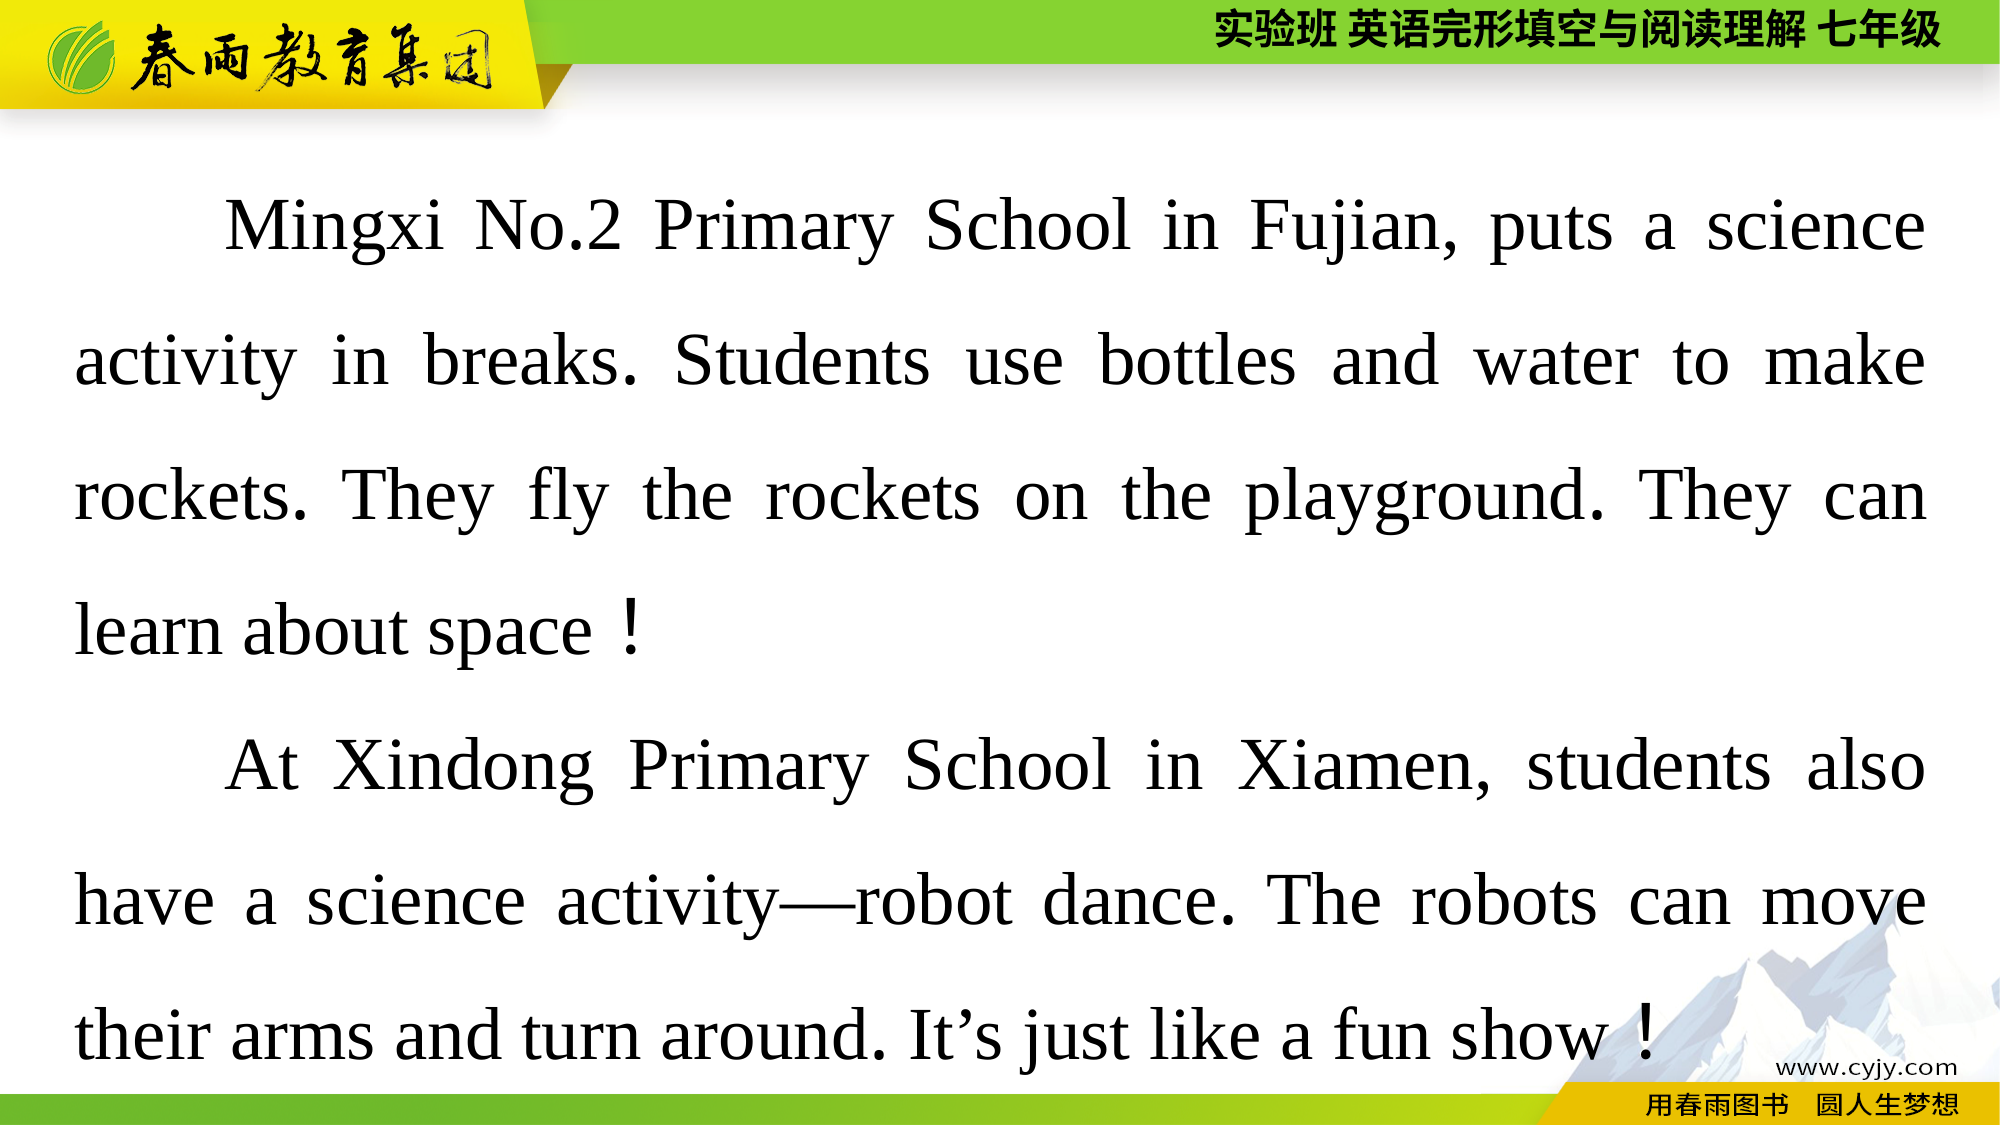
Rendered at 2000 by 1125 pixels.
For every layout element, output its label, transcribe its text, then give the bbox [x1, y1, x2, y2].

picture [0, 0, 2000, 1125]
list Mingxi No.2 Primary School in Fujian, puts a science activity in breaks. Students use bottles and water to make rockets. They fly the rockets on the playground. They can learn about space！ At Xindong Primary School in Xiamen, students also have a science activity—robot dance. The robots can move their arms and turn around. It’s just like a fun show！ [59, 122, 1944, 1092]
